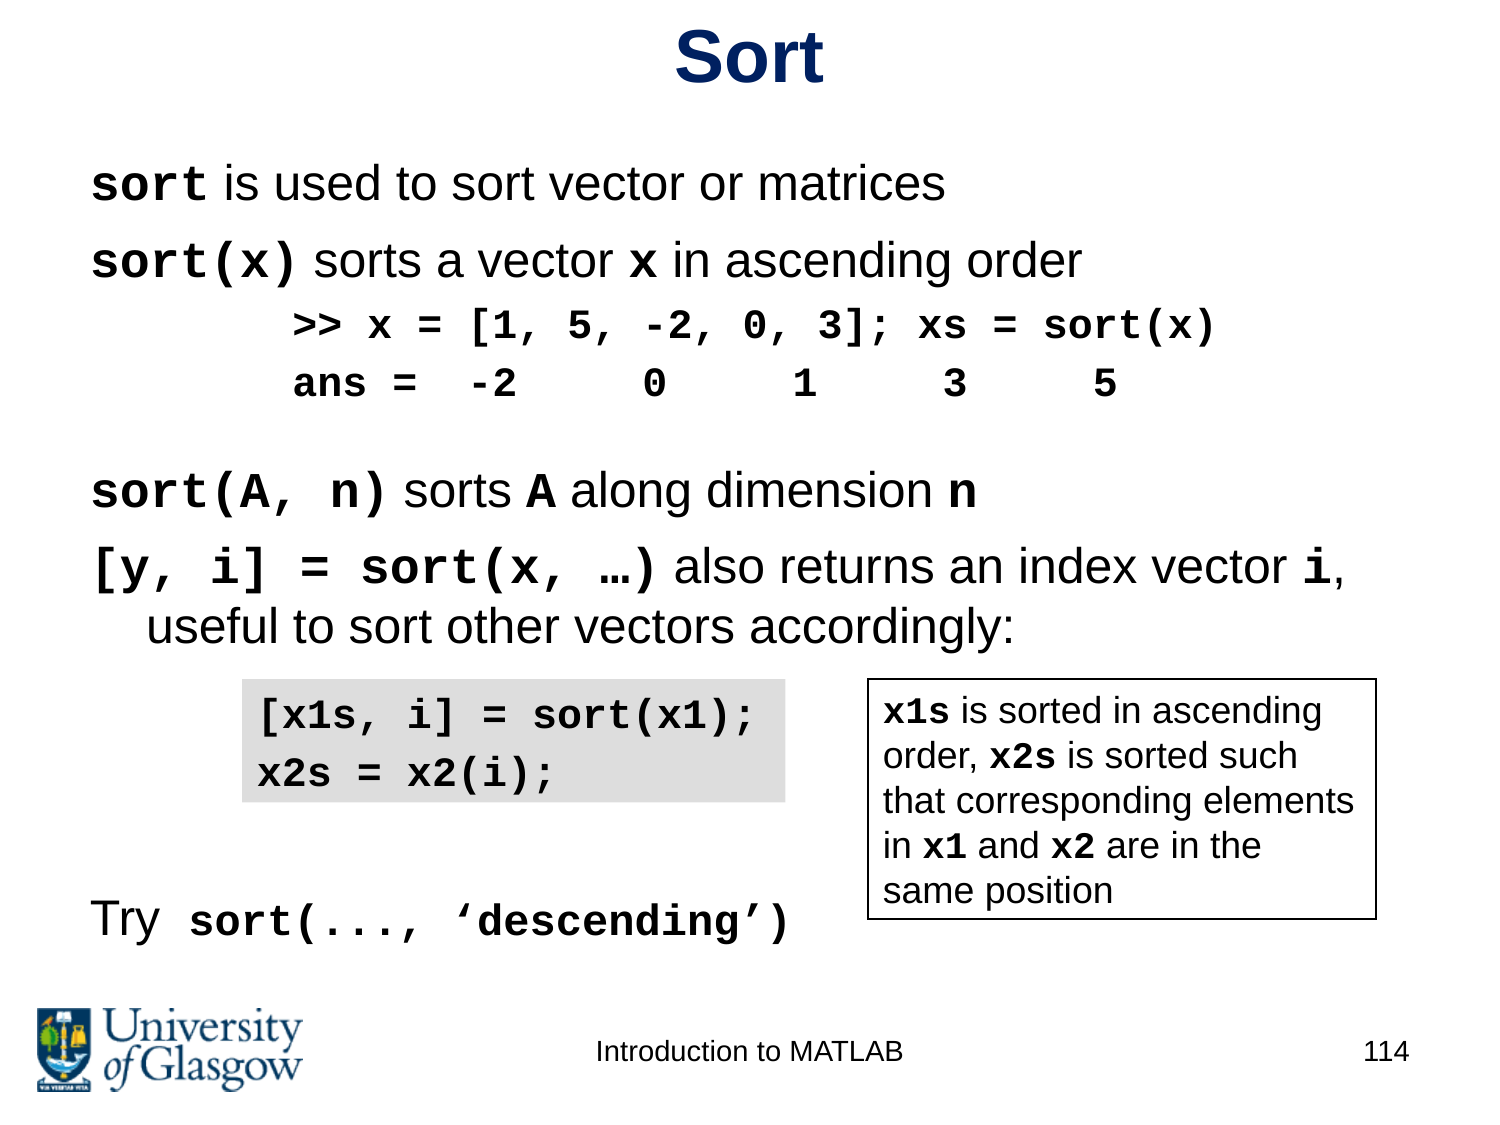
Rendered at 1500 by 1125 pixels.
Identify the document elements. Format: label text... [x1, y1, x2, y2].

list sort is used to sort vector or matrices sort(x) sorts a vector x in ascending order sort(A, n) sorts A along dimension n [y, i] = sort(x, …) also returns an index vector i, useful to sort other vectors accordingly: Try sort(..., ‘descending’) [75, 142, 1425, 886]
text_box [x1s, i] = sort(x1); x2s = x2(i); [242, 679, 786, 803]
slide_number 114 [1074, 1024, 1425, 1103]
picture [37, 1008, 303, 1092]
text_box >> x = [1, 5, -2, 0, 3]; xs = sort(x) ans = -2 0 1 3 5 [277, 289, 1282, 413]
text_box x1s is sorted in ascending order, x2s is sorted such that corresponding elements in x1 and x2 are in the same position [868, 679, 1376, 919]
title Sort [0, 0, 1500, 102]
footer Introduction to MATLAB [512, 1024, 988, 1103]
